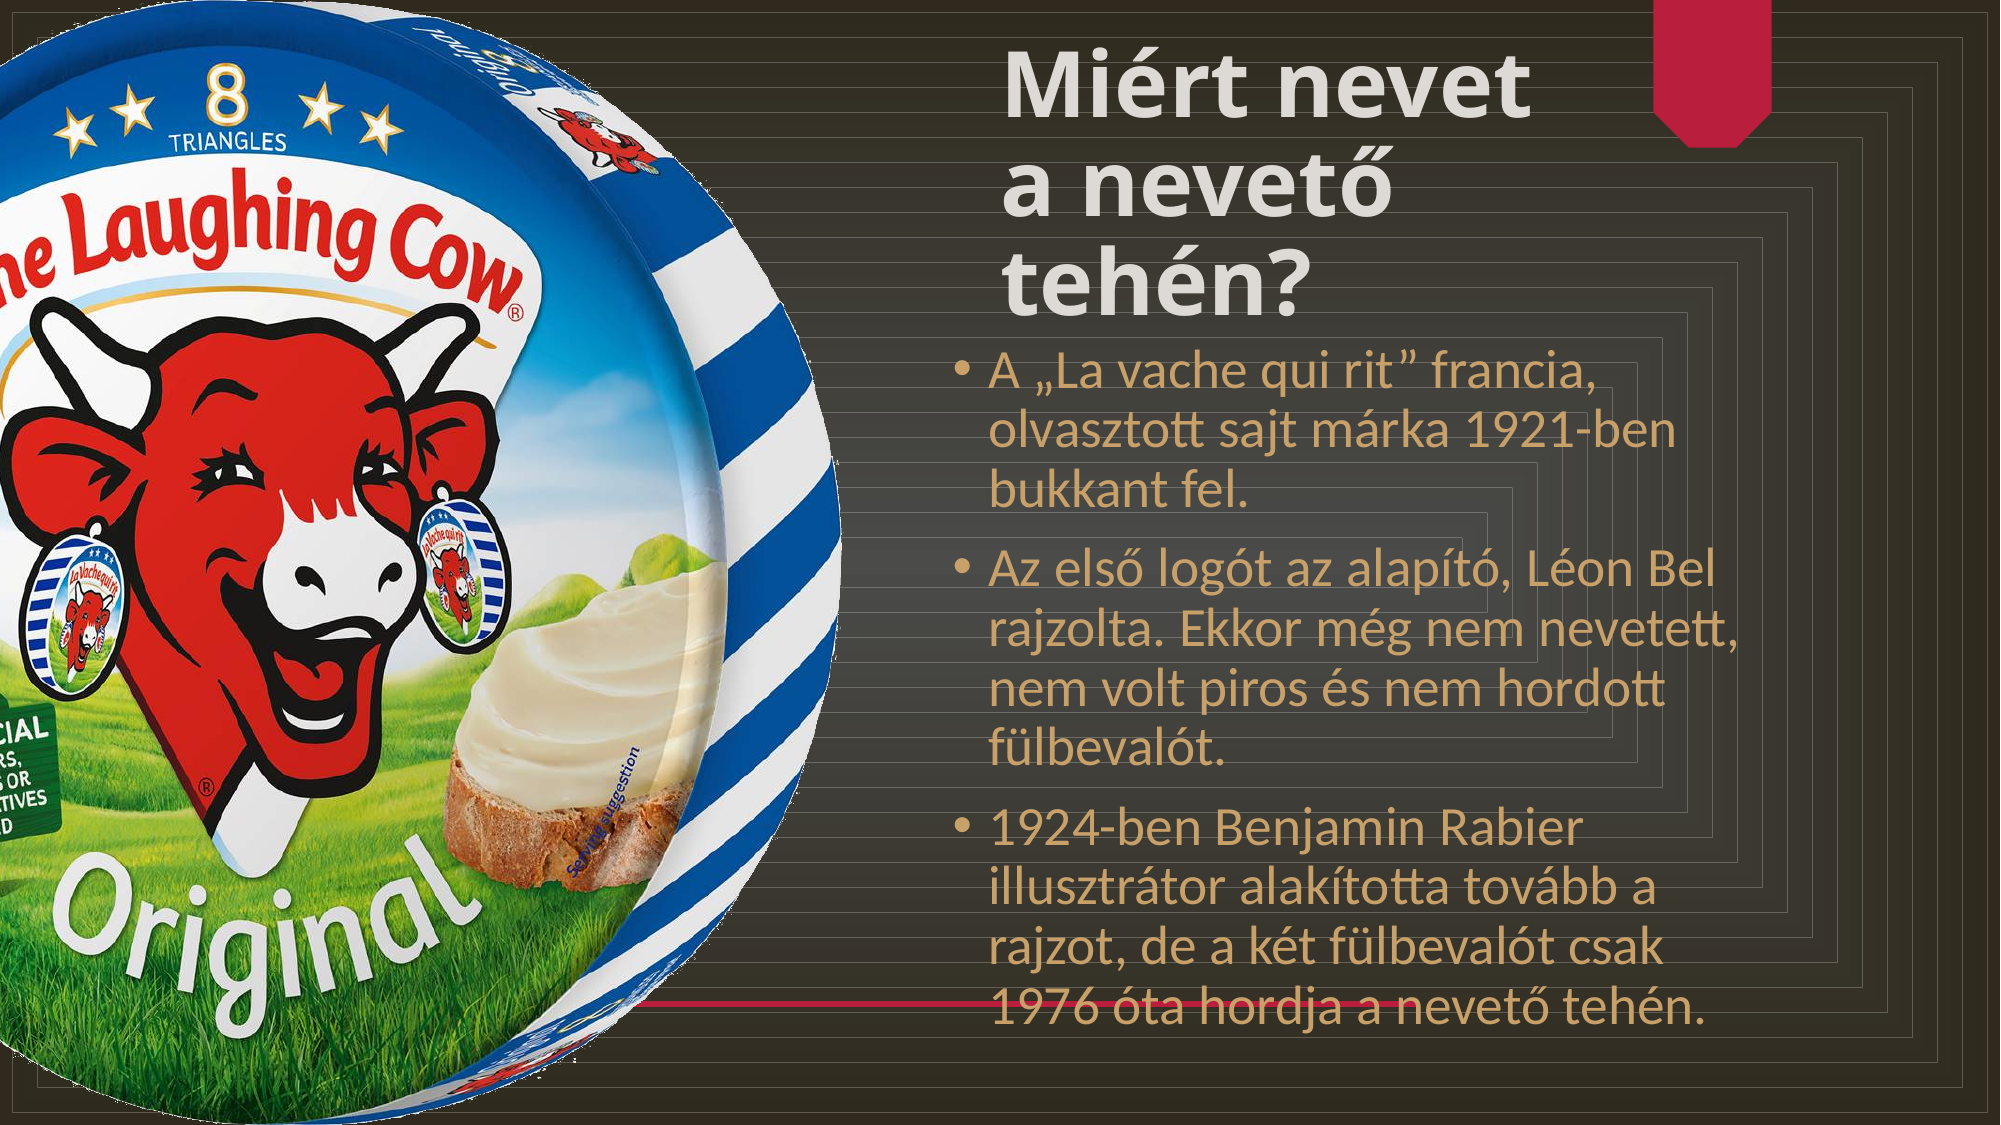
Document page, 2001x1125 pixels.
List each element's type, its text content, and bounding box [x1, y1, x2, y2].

title Miért nevet a nevető tehén? [985, 78, 1740, 296]
picture [0, 0, 861, 1125]
list A „La vache qui rit” francia, olvasztott sajt márka 1921-ben bukkant fel. Az első logót az alapító, Léon Bel rajzolta. Ekkor még nem nevetett, nem volt piros és nem hordott fülbevalót. 1924-ben Benjamin Rabier illusztrátor alakította tovább a rajzot, de a két fülbevalót csak 1976 óta hordja a nevető tehén. [937, 332, 1788, 1047]
